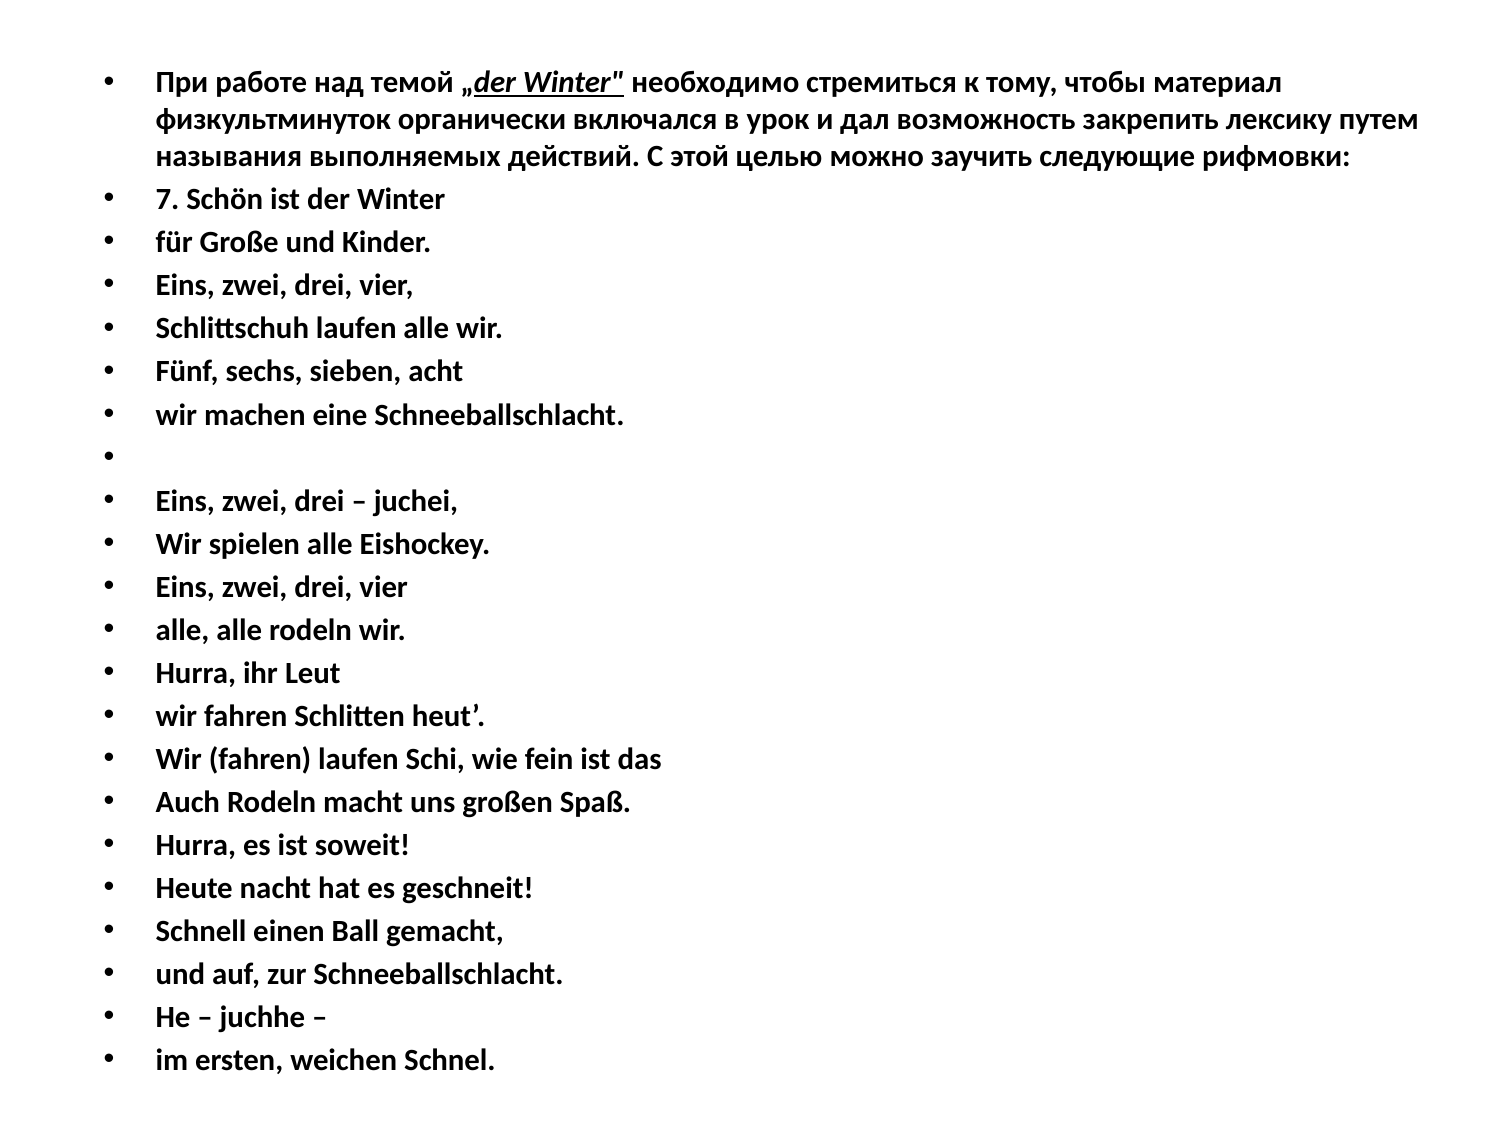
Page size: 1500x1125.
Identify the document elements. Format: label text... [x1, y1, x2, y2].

list При работе над темой „der Winter" необходимо стремиться к тому, чтобы материал физкультминуток органически включался в урок и дал возможность закрепить лексику путем называния выполняемых действий. С этой целью можно заучить следующие рифмовки: 7. Schön ist der Winter für Große und Kinder. Eins, zwei, drei, vier, Schlittschuh laufen alle wir. Fünf, sechs, sieben, acht wir machen eine Schneeballschlacht. Eins, zwei, drei – juchei, Wir spielen alle Eishockey. Eins, zwei, drei, vier alle, alle rodeln wir. Hurra, ihr Leut wir fahren Schlitten heut’. Wir (fahren) laufen Schi, wie fein ist das Auch Rodeln macht uns großen Spaß. Hurra, es ist soweit! Heute nacht hat es geschneit! Schnell einen Ball gemacht, und auf, zur Schneeballschlacht. He – juchhe – im ersten, weichen Schnel. [88, 54, 1459, 1094]
